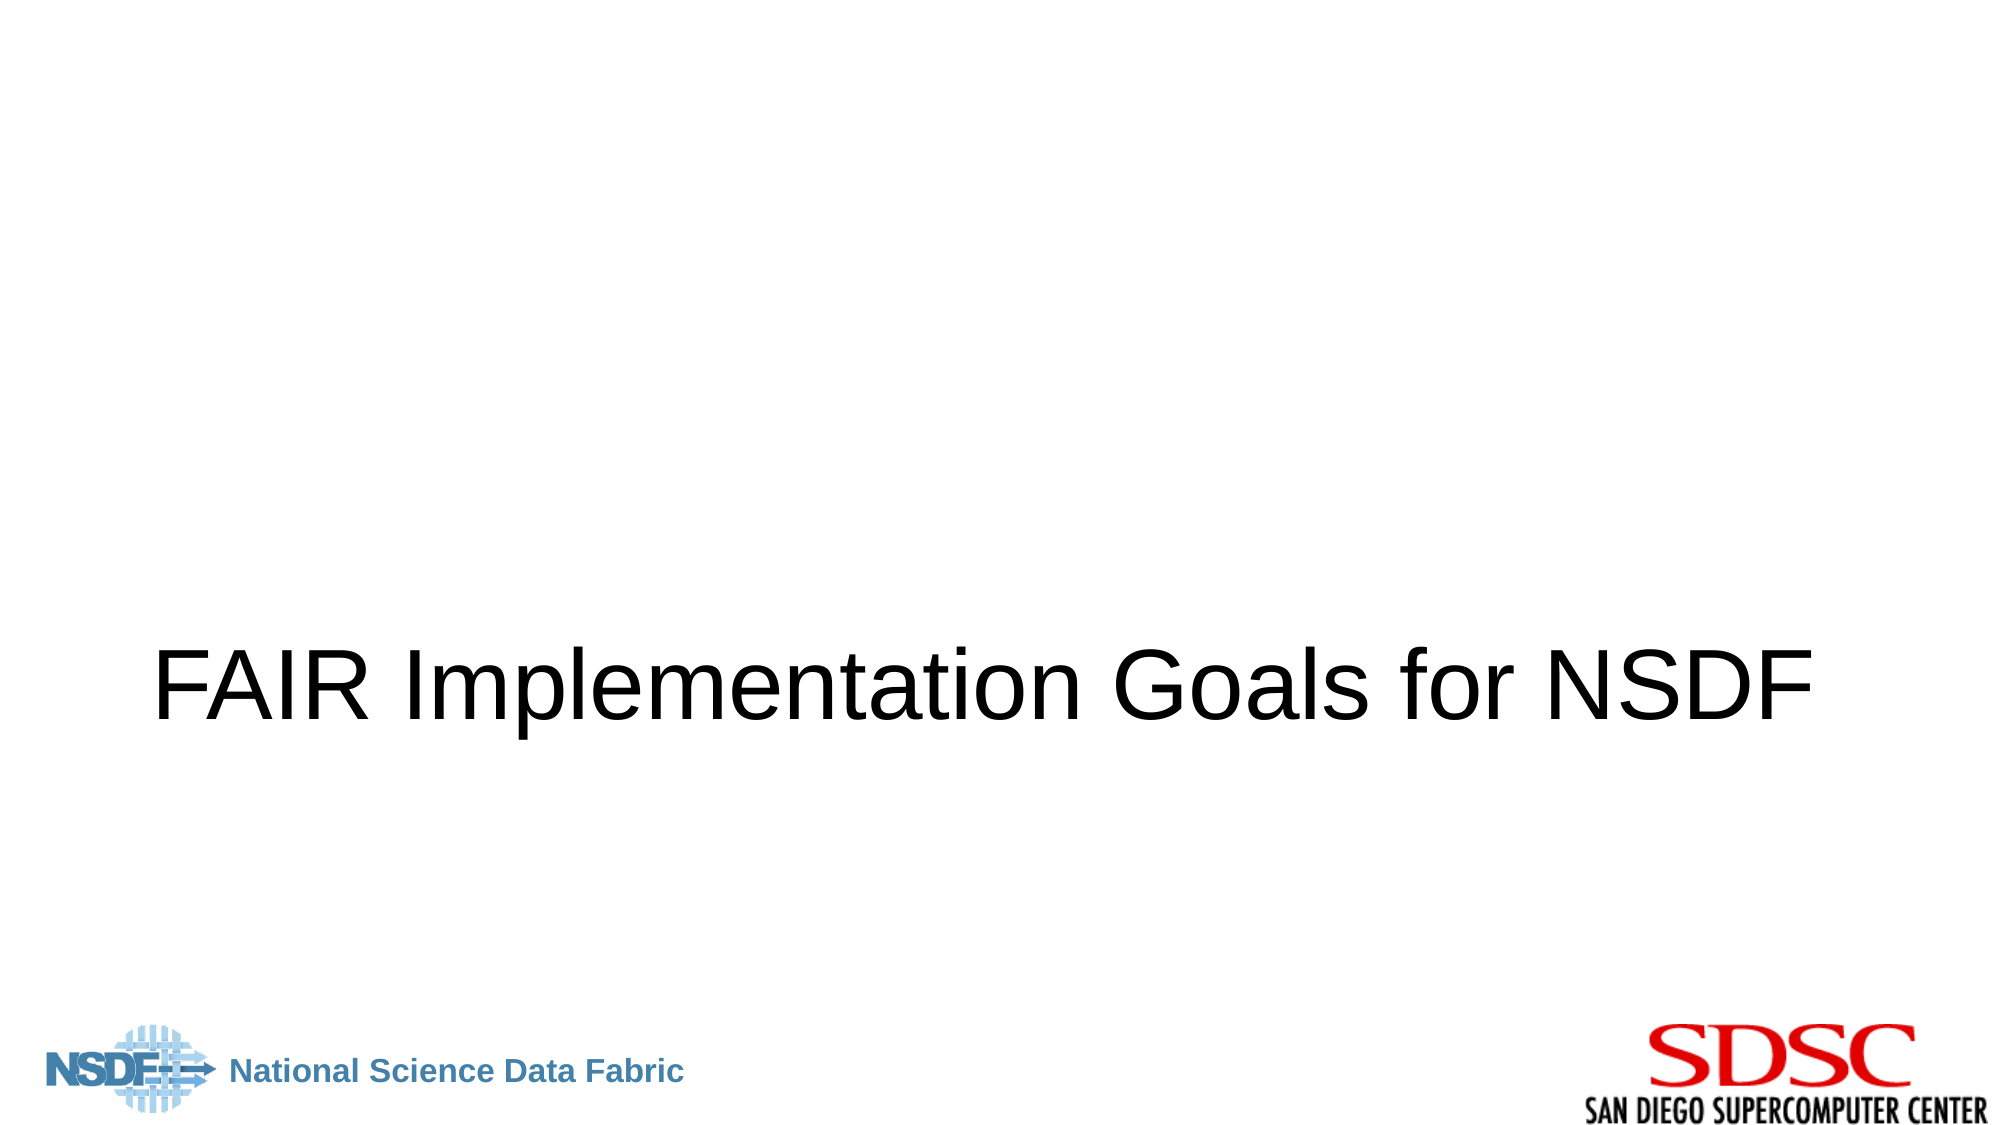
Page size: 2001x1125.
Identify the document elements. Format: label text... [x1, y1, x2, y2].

picture [46, 1024, 217, 1114]
picture [1585, 1024, 1988, 1125]
title FAIR Implementation Goals for NSDF [136, 280, 1862, 749]
